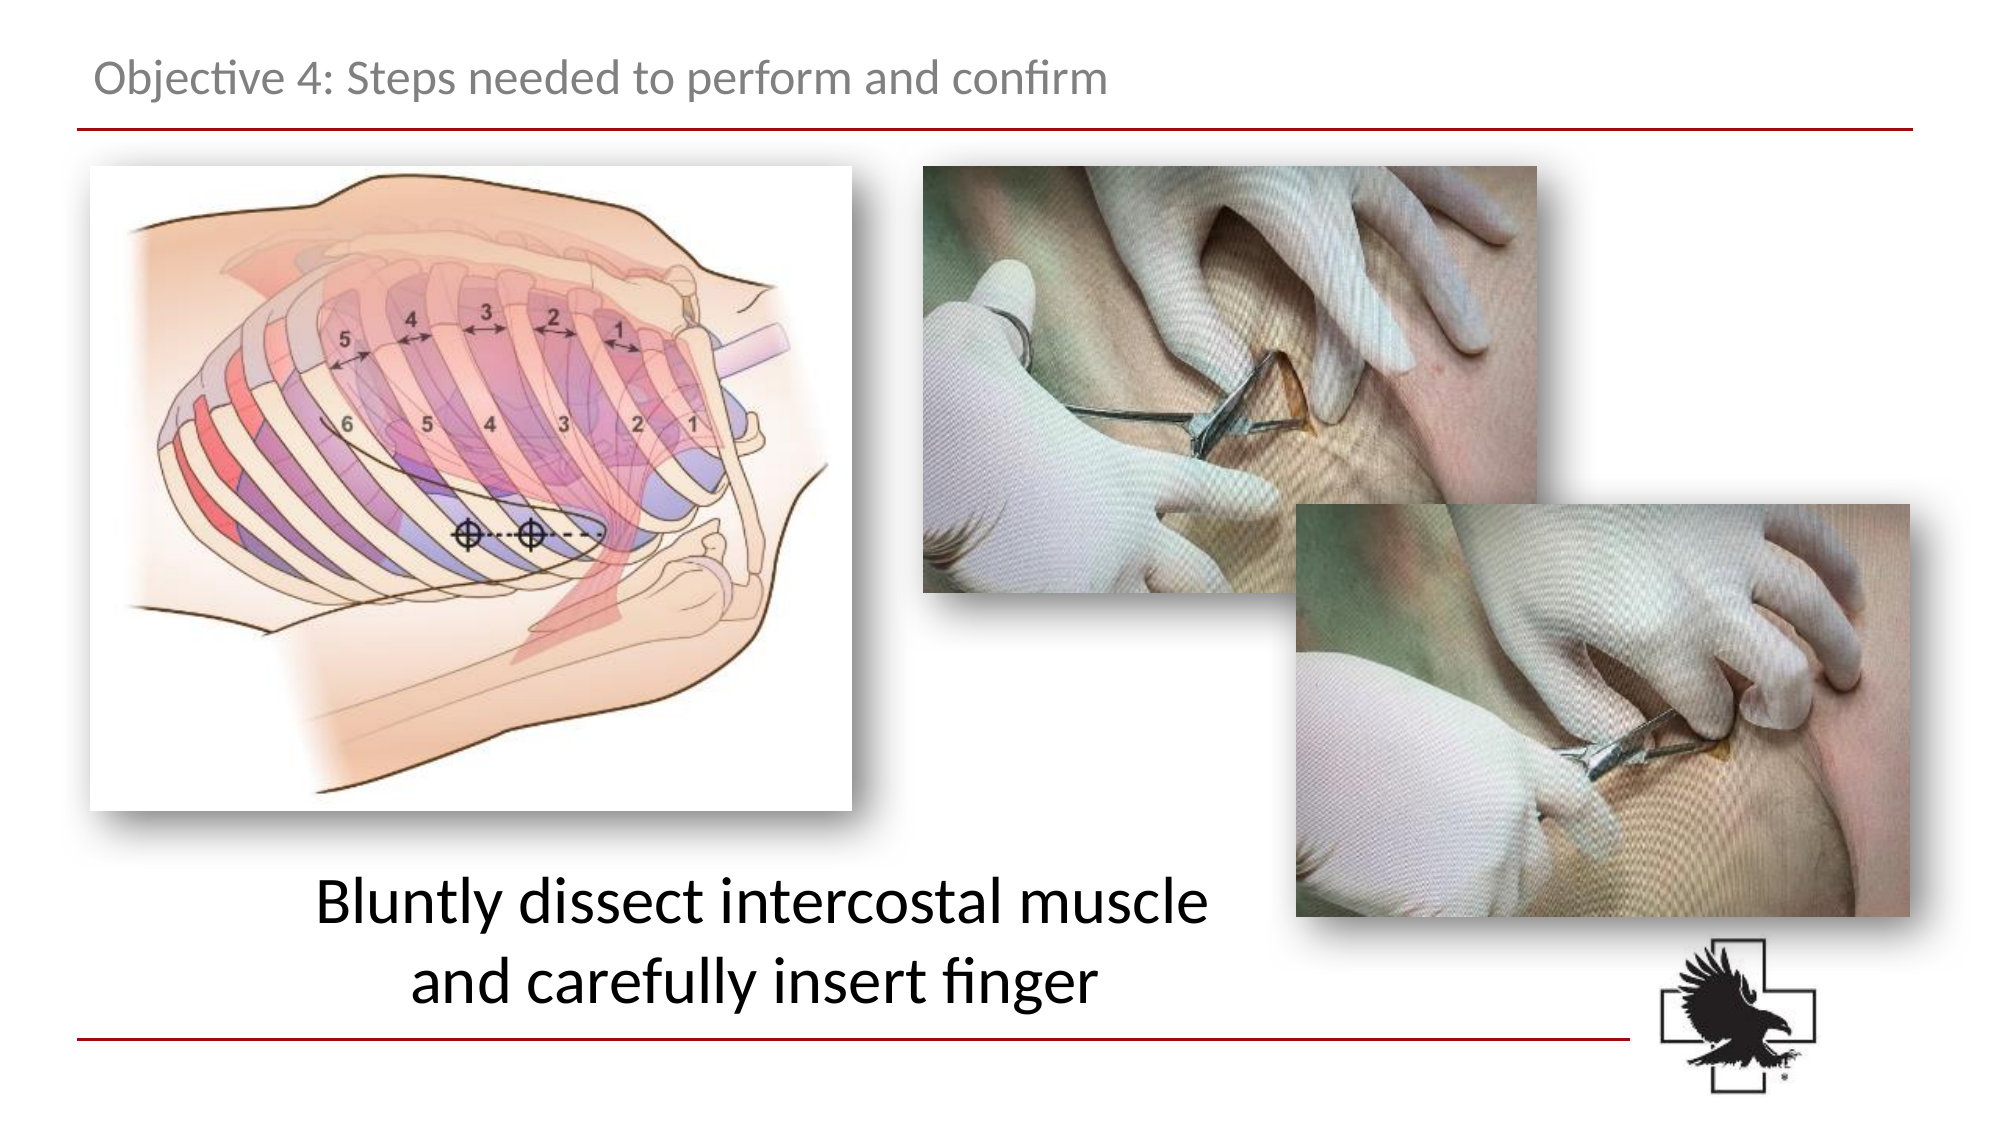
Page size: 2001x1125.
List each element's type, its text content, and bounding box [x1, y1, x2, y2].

text_box Bluntly dissect intercostal muscle and carefully insert finger [300, 849, 1225, 1025]
picture [90, 166, 852, 811]
picture [923, 166, 1910, 917]
text_box Objective 4: Steps needed to perform and confirm [78, 36, 1146, 112]
picture [1658, 934, 1821, 1098]
